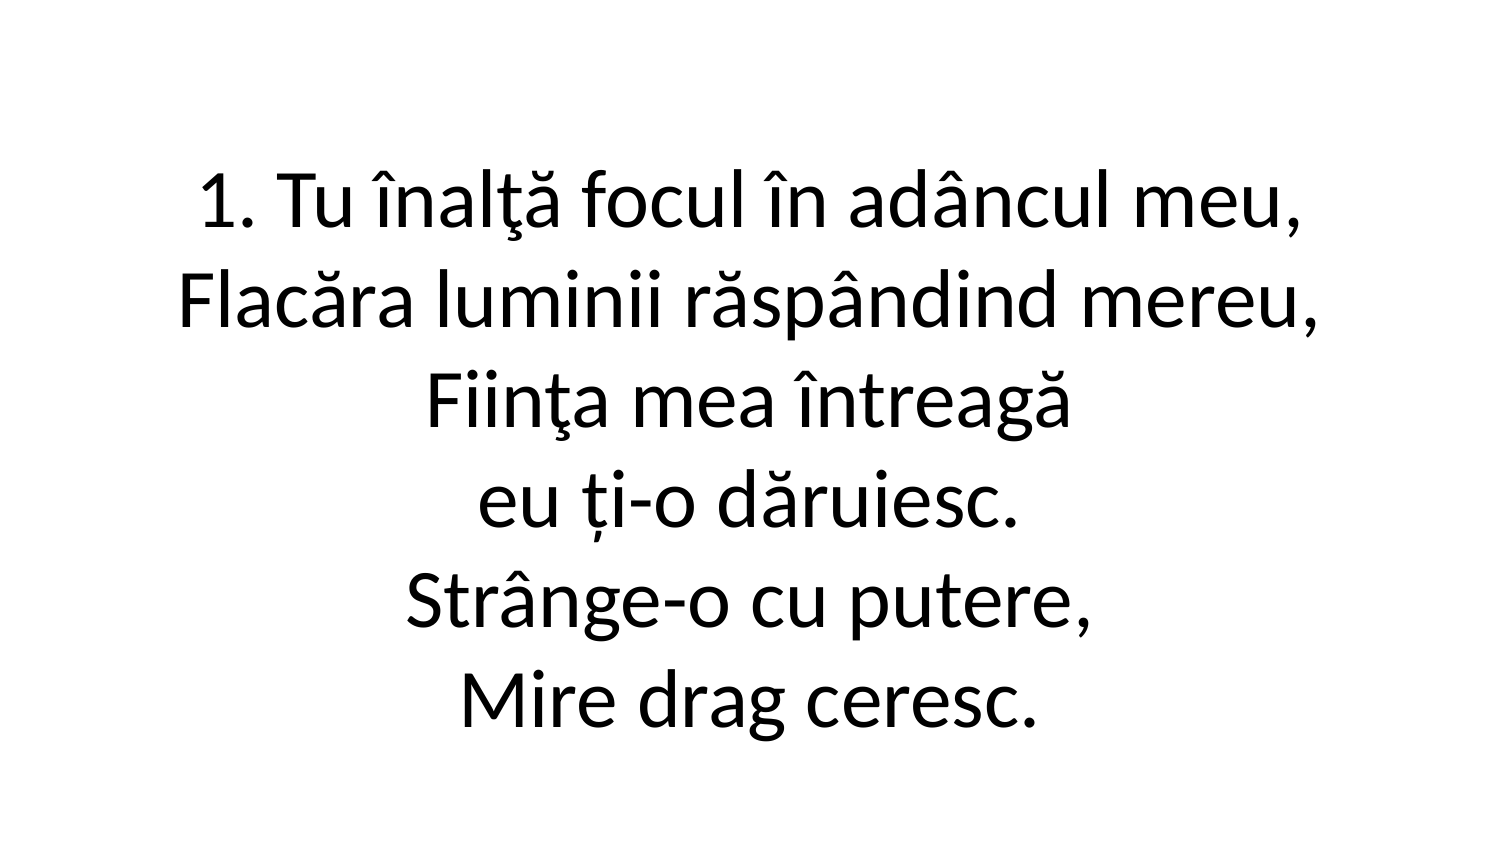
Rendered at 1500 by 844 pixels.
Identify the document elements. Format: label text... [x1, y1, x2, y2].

text_box 1. Tu înalţă focul în adâncul meu, Flacăra luminii răspândind mereu, Fiinţa mea întreagă eu ți-o dăruiesc. Strânge-o cu putere, Mire drag ceresc. [162, 92, 1338, 752]
